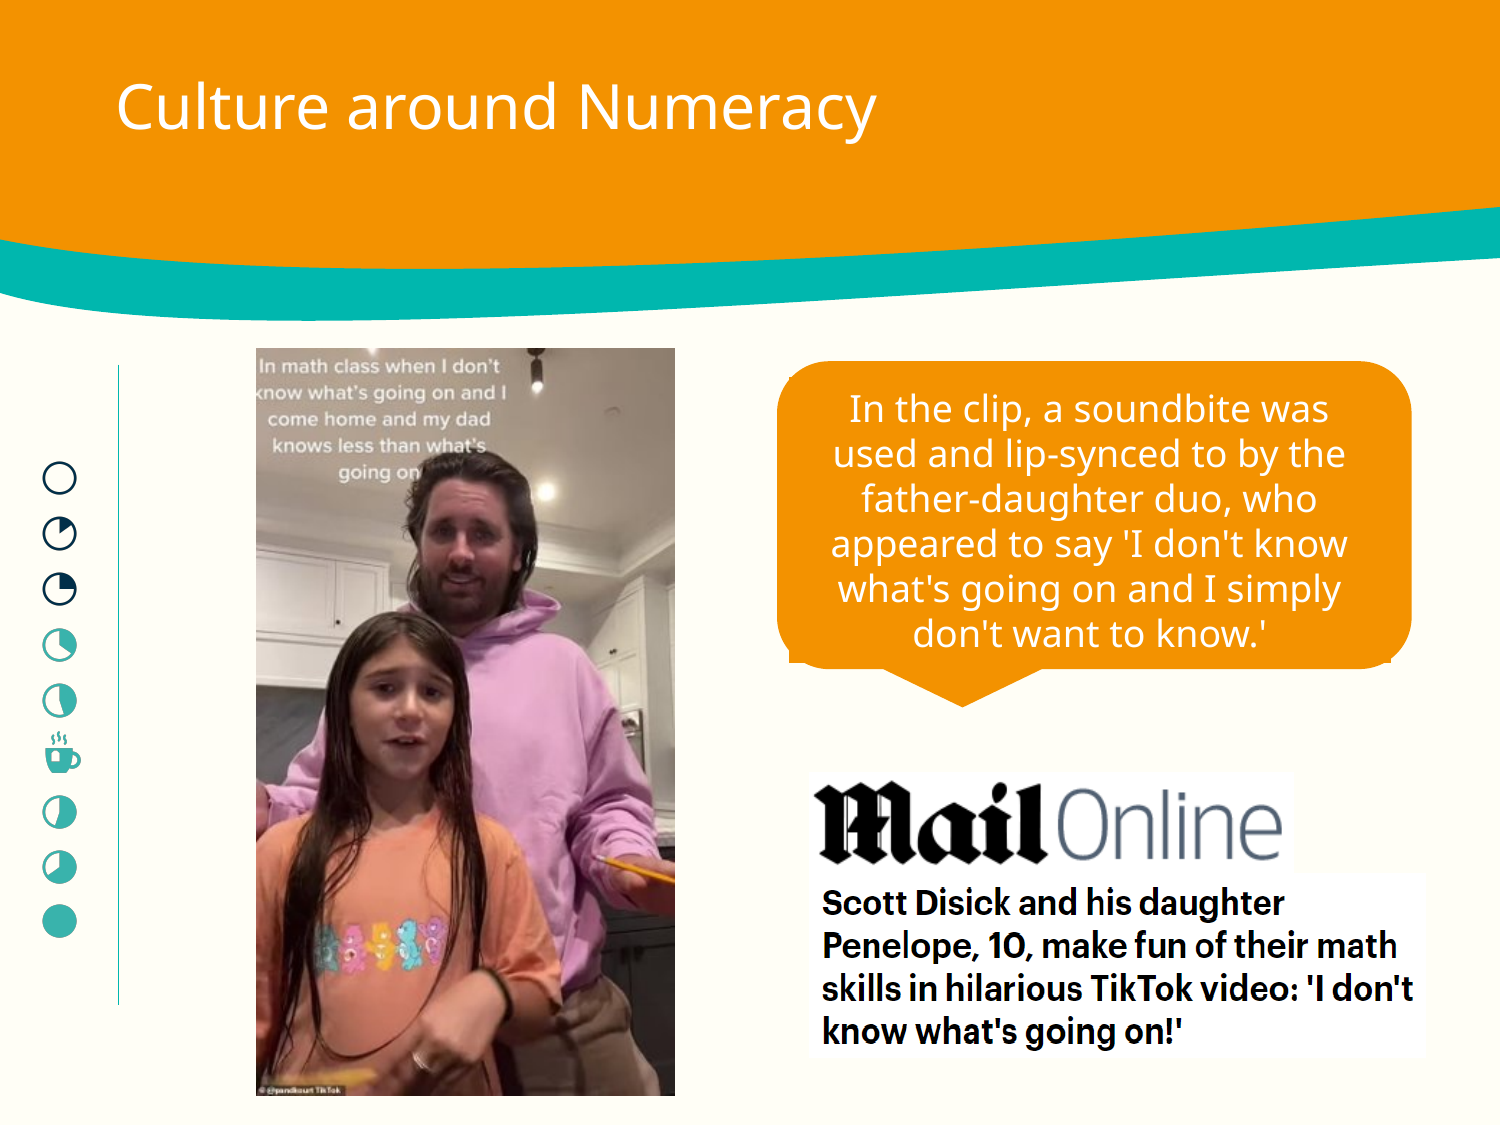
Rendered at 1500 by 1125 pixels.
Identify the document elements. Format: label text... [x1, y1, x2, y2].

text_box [778, 362, 1411, 669]
picture [38, 791, 81, 833]
picture [38, 679, 81, 722]
picture [38, 457, 81, 499]
picture [38, 846, 81, 888]
picture [255, 348, 675, 1096]
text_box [809, 772, 1426, 1058]
list Culture around Numeracy [100, 67, 1411, 258]
picture [38, 624, 81, 666]
picture [38, 512, 81, 555]
picture [38, 568, 81, 610]
picture [38, 900, 81, 942]
picture [36, 725, 90, 779]
